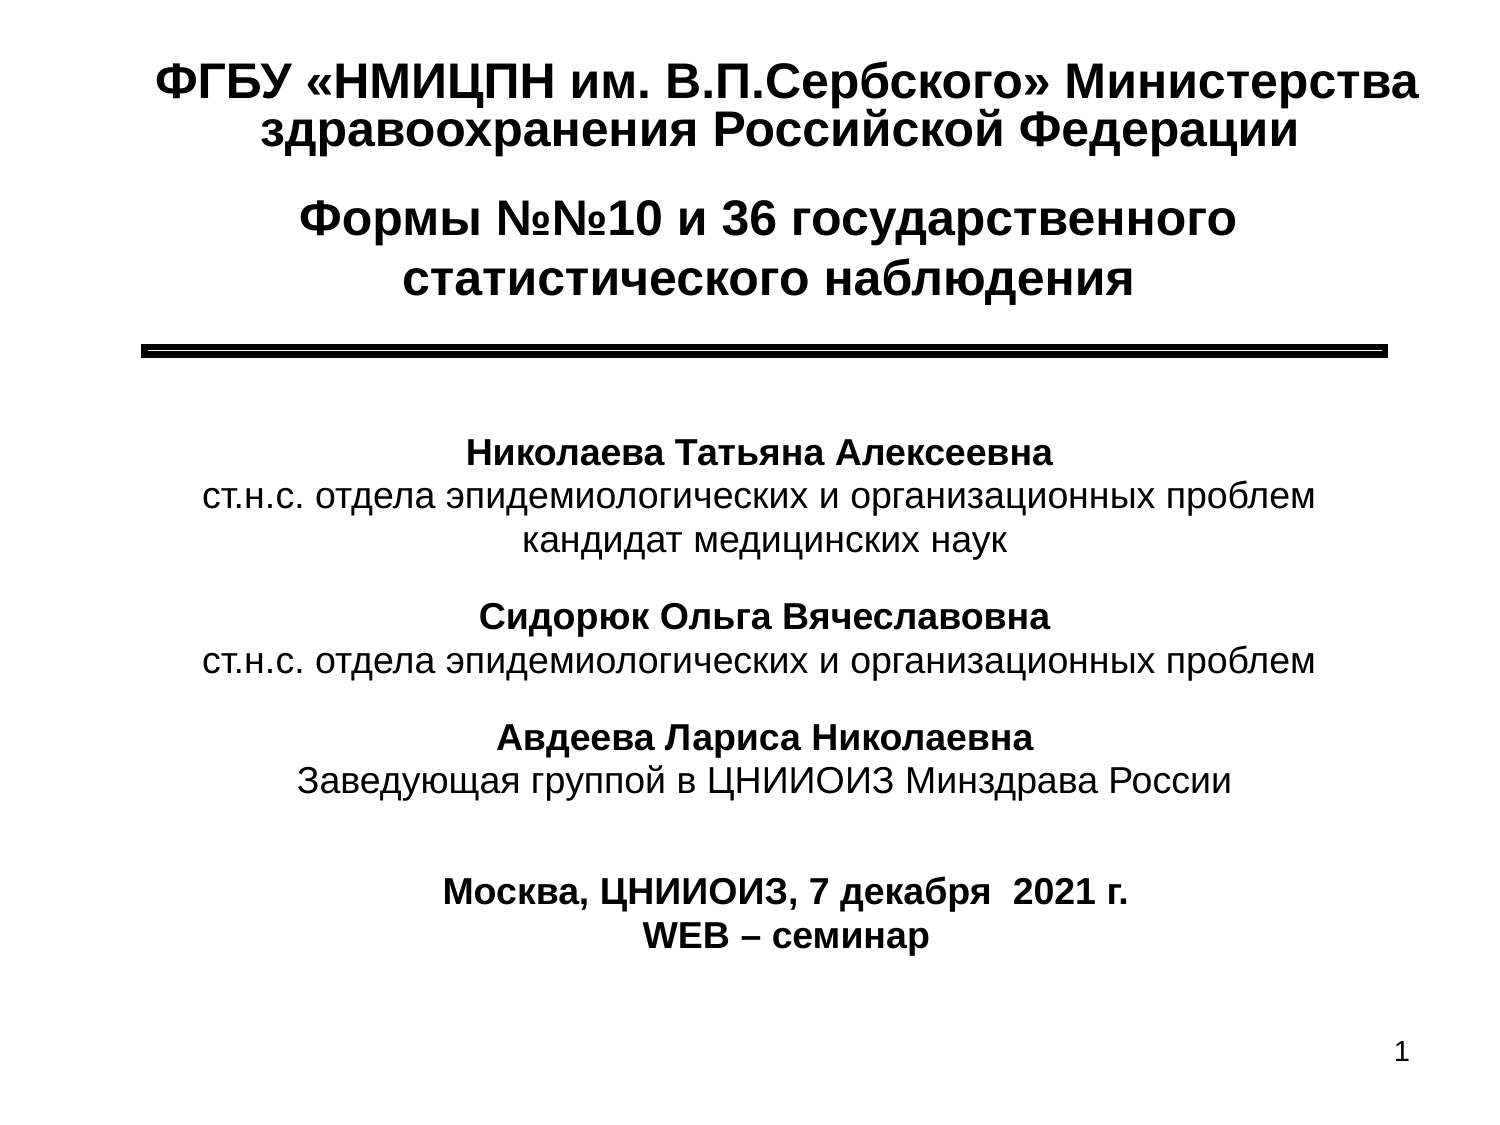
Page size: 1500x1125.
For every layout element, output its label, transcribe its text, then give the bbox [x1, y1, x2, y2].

text_box ФГБУ «НМИЦПН им. В.П.Сербского» Министерства здравоохранения Российской Федерации [107, 52, 1467, 164]
text_box Формы №№10 и 36 государственного статистического наблюдения [129, 178, 1407, 314]
text_box Николаева Татьяна Алексеевна ст.н.с. отдела эпидемиологических и организационных проблем кандидат медицинских наук Сидорюк Ольга Вячеславовна ст.н.с. отдела эпидемиологических и организационных проблем Авдеева Лариса Николаевна Заведующая группой в ЦНИИОИЗ Минздрава России Москва, ЦНИИОИЗ, 7 декабря 2021 г. WEB – семинар [142, 345, 1387, 357]
slide_number 1 [1074, 1024, 1425, 1103]
